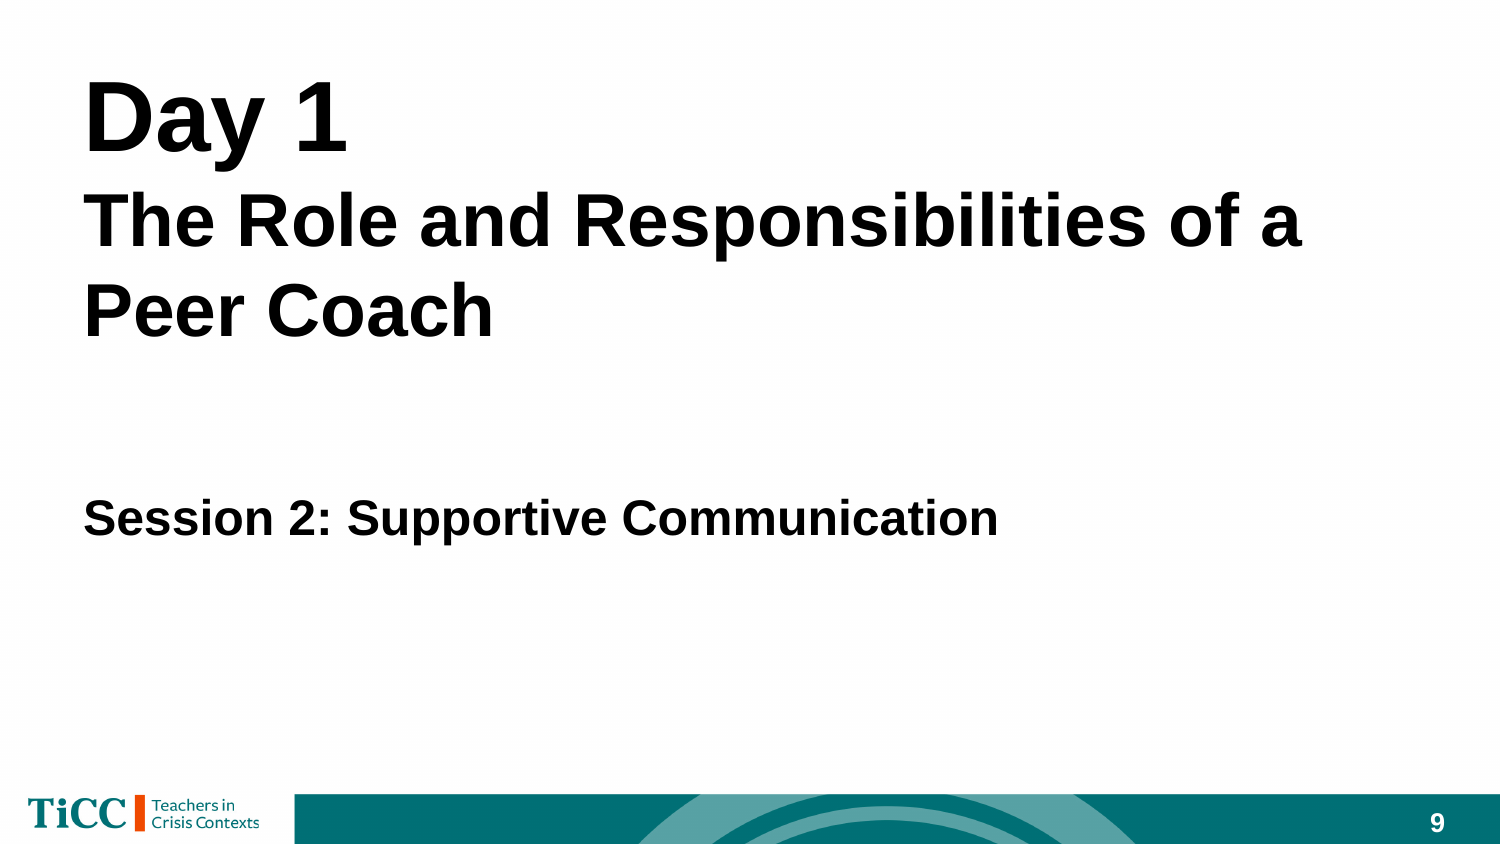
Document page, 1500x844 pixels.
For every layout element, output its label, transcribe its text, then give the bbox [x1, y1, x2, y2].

subtitle Session 2: Supportive Communication [68, 457, 1500, 575]
title Day 1 The Role and Responsibilities of a Peer Coach [68, 90, 1500, 367]
slide_number 9 [1122, 798, 1460, 844]
picture [0, 0, 1500, 844]
